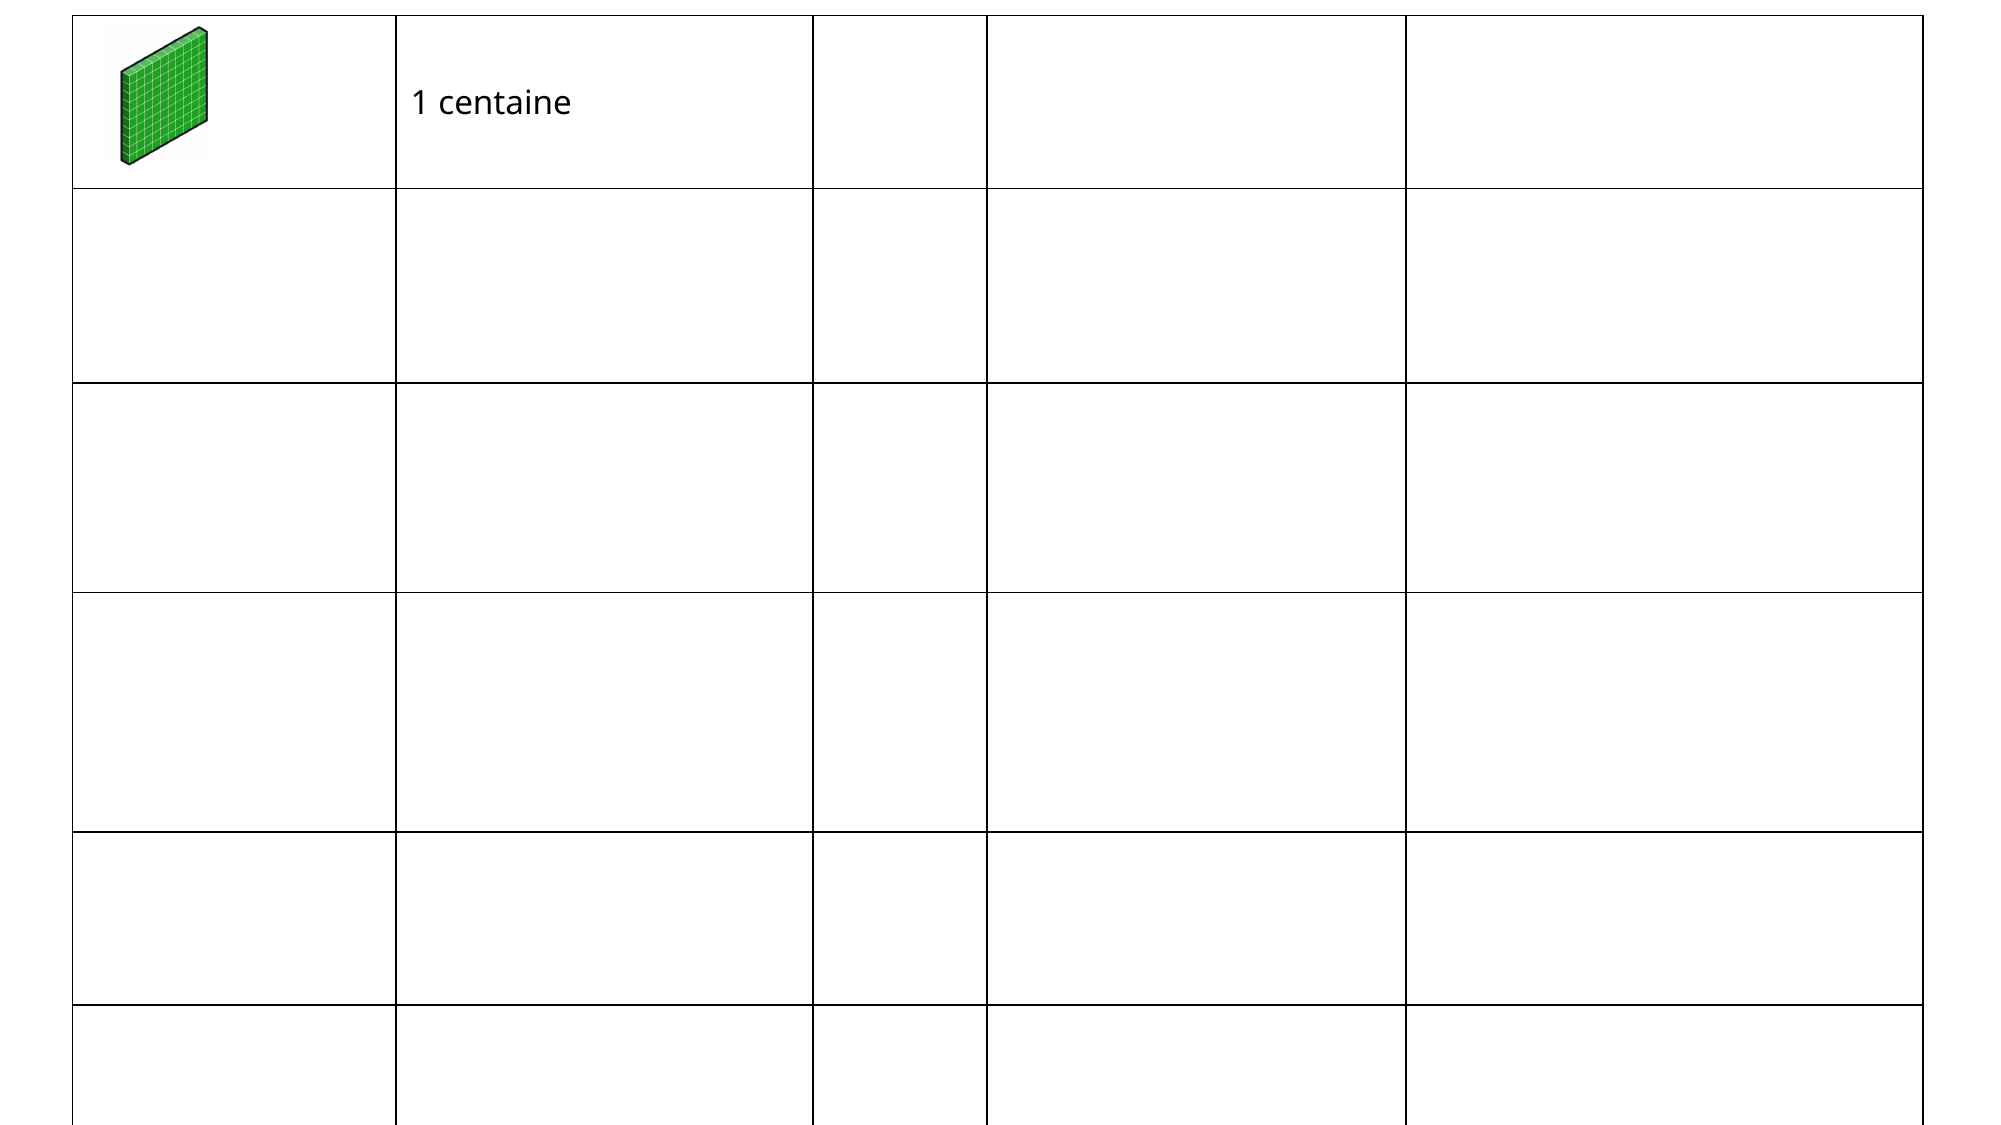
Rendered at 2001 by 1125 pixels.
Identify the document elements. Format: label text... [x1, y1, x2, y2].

picture [103, 24, 215, 167]
table_header [988, 16, 1405, 188]
table_cell [814, 1006, 986, 1125]
table_cell [1407, 1006, 1922, 1125]
table_cell [988, 833, 1405, 1004]
table_cell [988, 189, 1405, 382]
table_cell [397, 833, 812, 1004]
table_cell [397, 189, 812, 382]
table_cell [73, 593, 395, 831]
table_cell [814, 833, 986, 1004]
table_cell [1407, 833, 1922, 1004]
table_cell [397, 593, 812, 831]
table_cell [73, 189, 395, 382]
table_cell [397, 384, 812, 592]
table_cell [1407, 593, 1922, 831]
table_header 1 centaine [397, 16, 812, 188]
table_cell [73, 1006, 395, 1125]
table_cell [814, 189, 986, 382]
table_cell [73, 384, 395, 592]
table_cell [988, 593, 1405, 831]
table_cell [397, 1006, 812, 1125]
table_header [1407, 16, 1922, 188]
table_cell [814, 384, 986, 592]
table_header [73, 16, 395, 188]
table_cell [814, 593, 986, 831]
table_cell [73, 833, 395, 1004]
table_cell [988, 384, 1405, 592]
table_header [814, 16, 986, 188]
table_cell [988, 1006, 1405, 1125]
table_cell [1407, 189, 1922, 382]
table_cell [1407, 384, 1922, 592]
